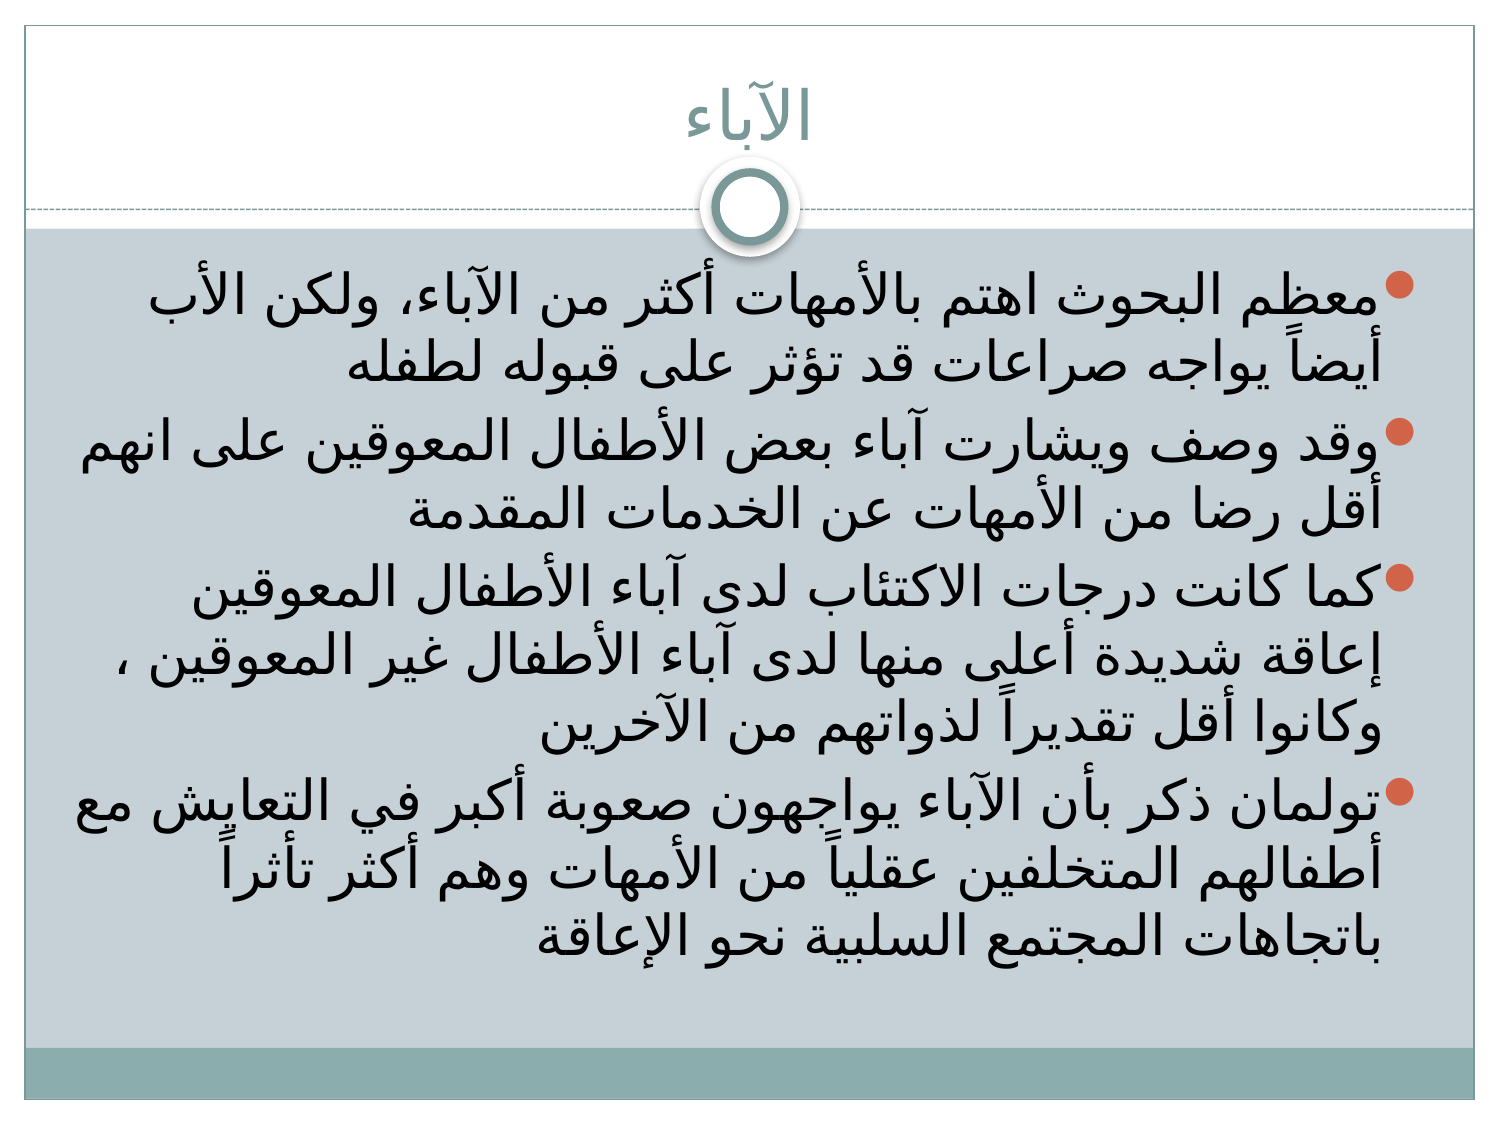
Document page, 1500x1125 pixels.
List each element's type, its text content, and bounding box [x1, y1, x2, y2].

title الآباء [49, 37, 1450, 163]
list معظم البحوث اهتم بالأمهات أكثر من الآباء، ولكن الأب أيضاً يواجه صراعات قد تؤثر على قبوله لطفله وقد وصف ويشارت آباء بعض الأطفال المعوقين على انهم أقل رضا من الأمهات عن الخدمات المقدمة كما كانت درجات الاكتئاب لدى آباء الأطفال المعوقين إعاقة شديدة أعلى منها لدى آباء الأطفال غير المعوقين ، وكانوا أقل تقديراً لذواتهم من الآخرين تولمان ذكر بأن الآباء يواجهون صعوبة أكبر في التعايش مع أطفالهم المتخلفين عقلياً من الأمهات وهم أكثر تأثراً باتجاهات المجتمع السلبية نحو الإعاقة [49, 250, 1445, 1001]
